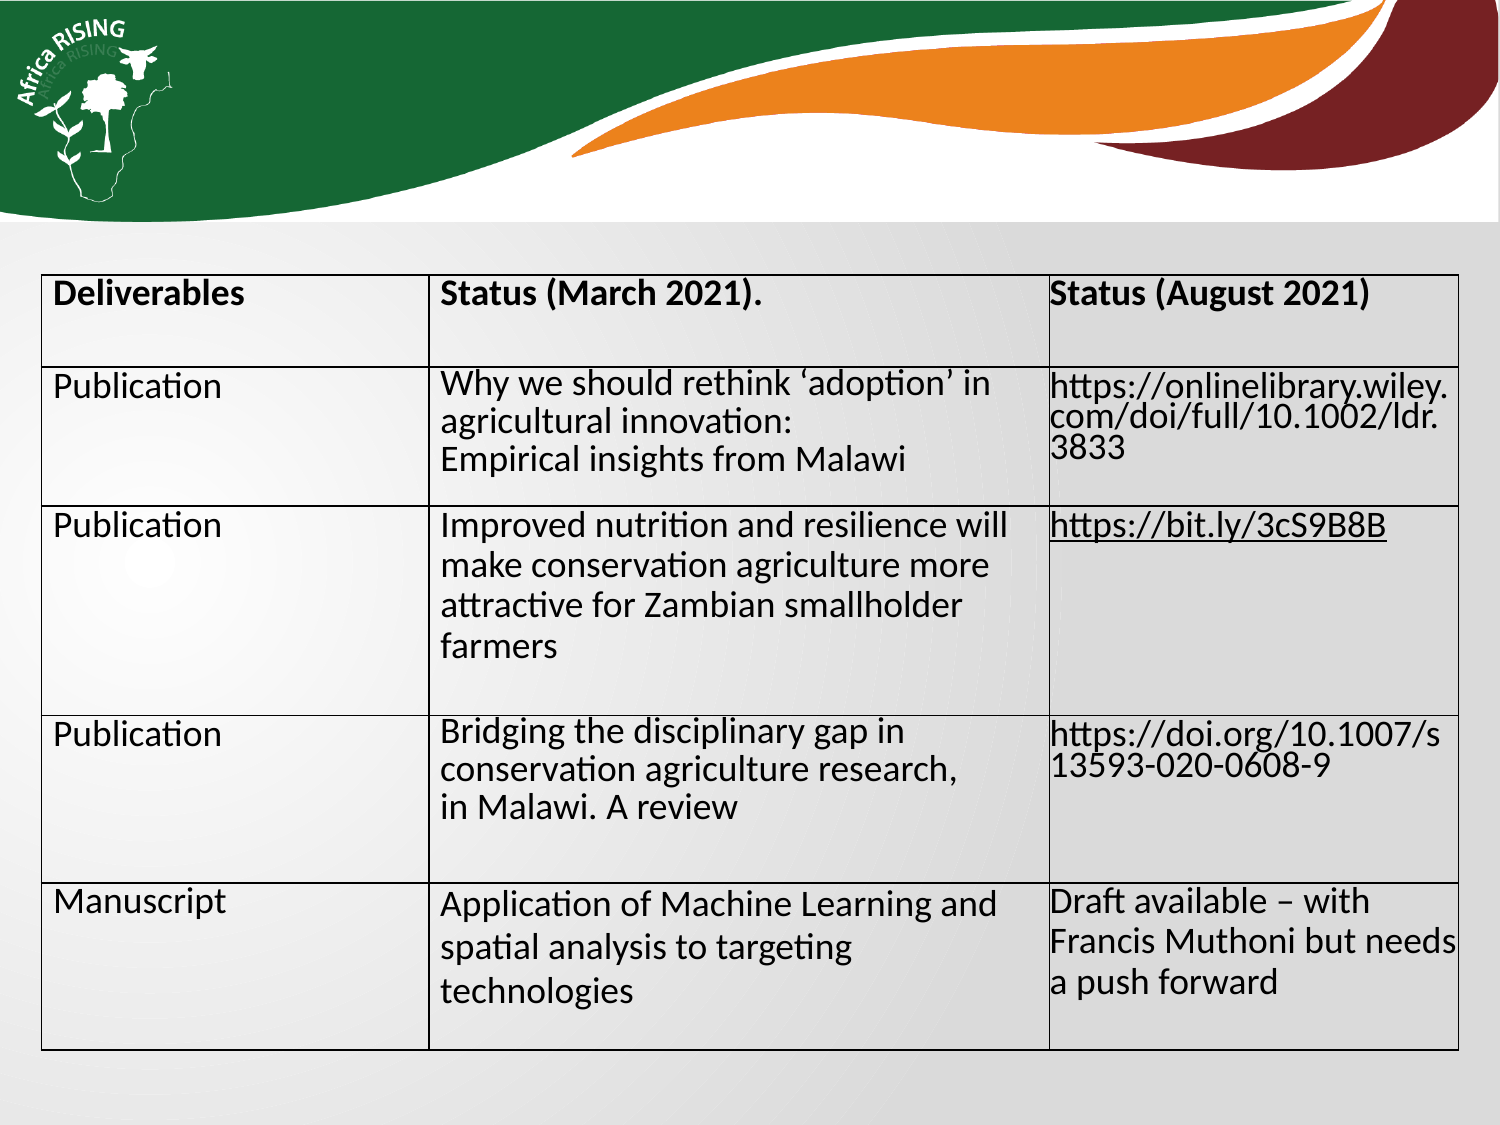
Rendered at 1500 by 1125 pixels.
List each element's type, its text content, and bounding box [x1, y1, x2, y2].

table_cell Application of Machine Learning and spatial analysis to targeting technologies [430, 884, 1049, 1049]
table_cell Manuscript [42, 884, 428, 1049]
table_cell Draft available – with Francis Muthoni but needs a push forward [1050, 884, 1458, 1049]
table_cell https://bit.ly/3cS9B8B [1050, 507, 1458, 715]
table_cell https://onlinelibrary.wiley.com/doi/full/10.1002/ldr.3833 [1050, 368, 1458, 505]
table_cell Publication [42, 368, 428, 505]
table_cell Improved nutrition and resilience will make conservation agriculture more attractive for Zambian smallholder farmers [430, 507, 1049, 715]
picture [0, 0, 1499, 222]
table_header Status (August 2021) [1050, 276, 1458, 366]
table_cell Bridging the disciplinary gap in conservation agriculture research, in Malawi. A review [430, 716, 1049, 882]
table_header Deliverables [42, 276, 428, 366]
table_cell Why we should rethink ‘adoption’ in agricultural innovation: Empirical insights from Malawi [430, 368, 1049, 505]
table_cell Publication [42, 716, 428, 882]
table_cell https://doi.org/10.1007/s13593-020-0608-9 [1050, 716, 1458, 882]
table_header Status (March 2021). [430, 276, 1049, 366]
table_cell Publication [42, 507, 428, 715]
